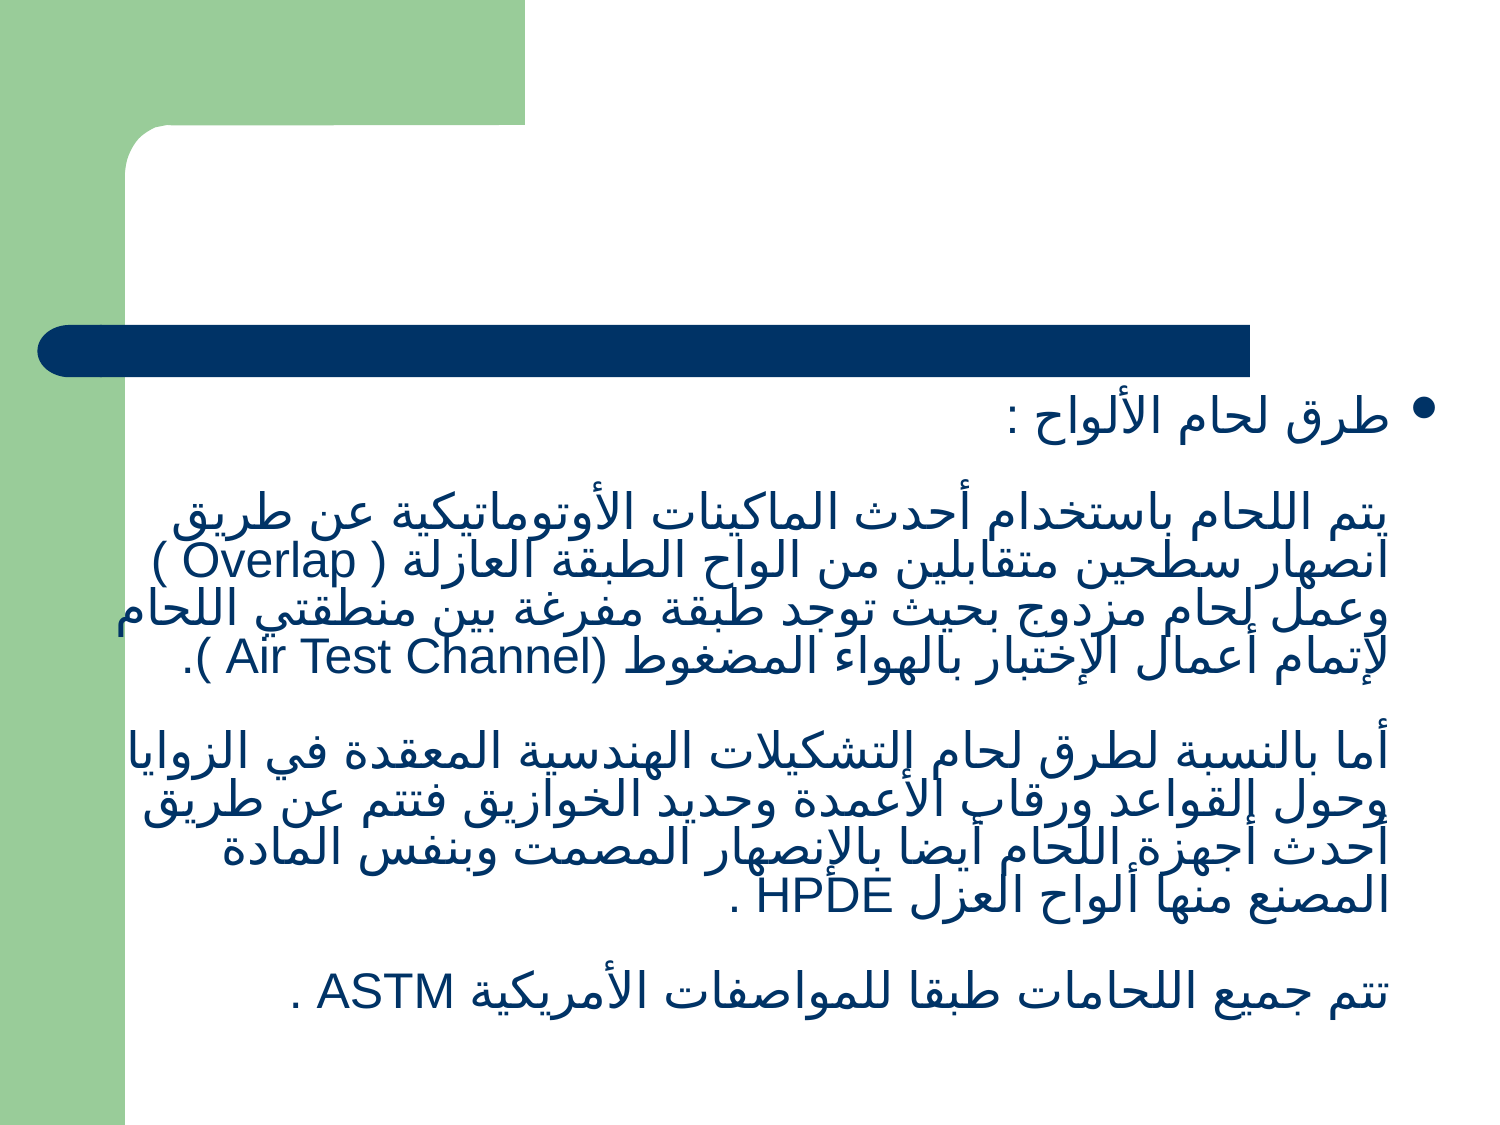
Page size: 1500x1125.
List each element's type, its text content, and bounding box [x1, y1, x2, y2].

list طرق لحام الألواح : يتم اللحام باستخدام أحدث الماكينات الأوتوماتيكية عن طريق انصهار سطحين متقابلين من الواح الطبقة العازلة ( Overlap ) وعمل لحام مزدوج بحيث توجد طبقة مفرغة بين منطقتي اللحام لإتمام أعمال الإختبار بالهواء المضغوط (Air Test Channel ). أما بالنسبة لطرق لحام التشكيلات الهندسية المعقدة في الزوايا وحول القواعد ورقاب الأعمدة وحديد الخوازيق فتتم عن طريق أحدث أجهزة اللحام أيضا بالإنصهار المصمت وبنفس المادة المصنع منها ألواح العزل HPDE . تتم جميع اللحامات طبقا للمواصفات الأمريكية ASTM . [99, 387, 1463, 1125]
